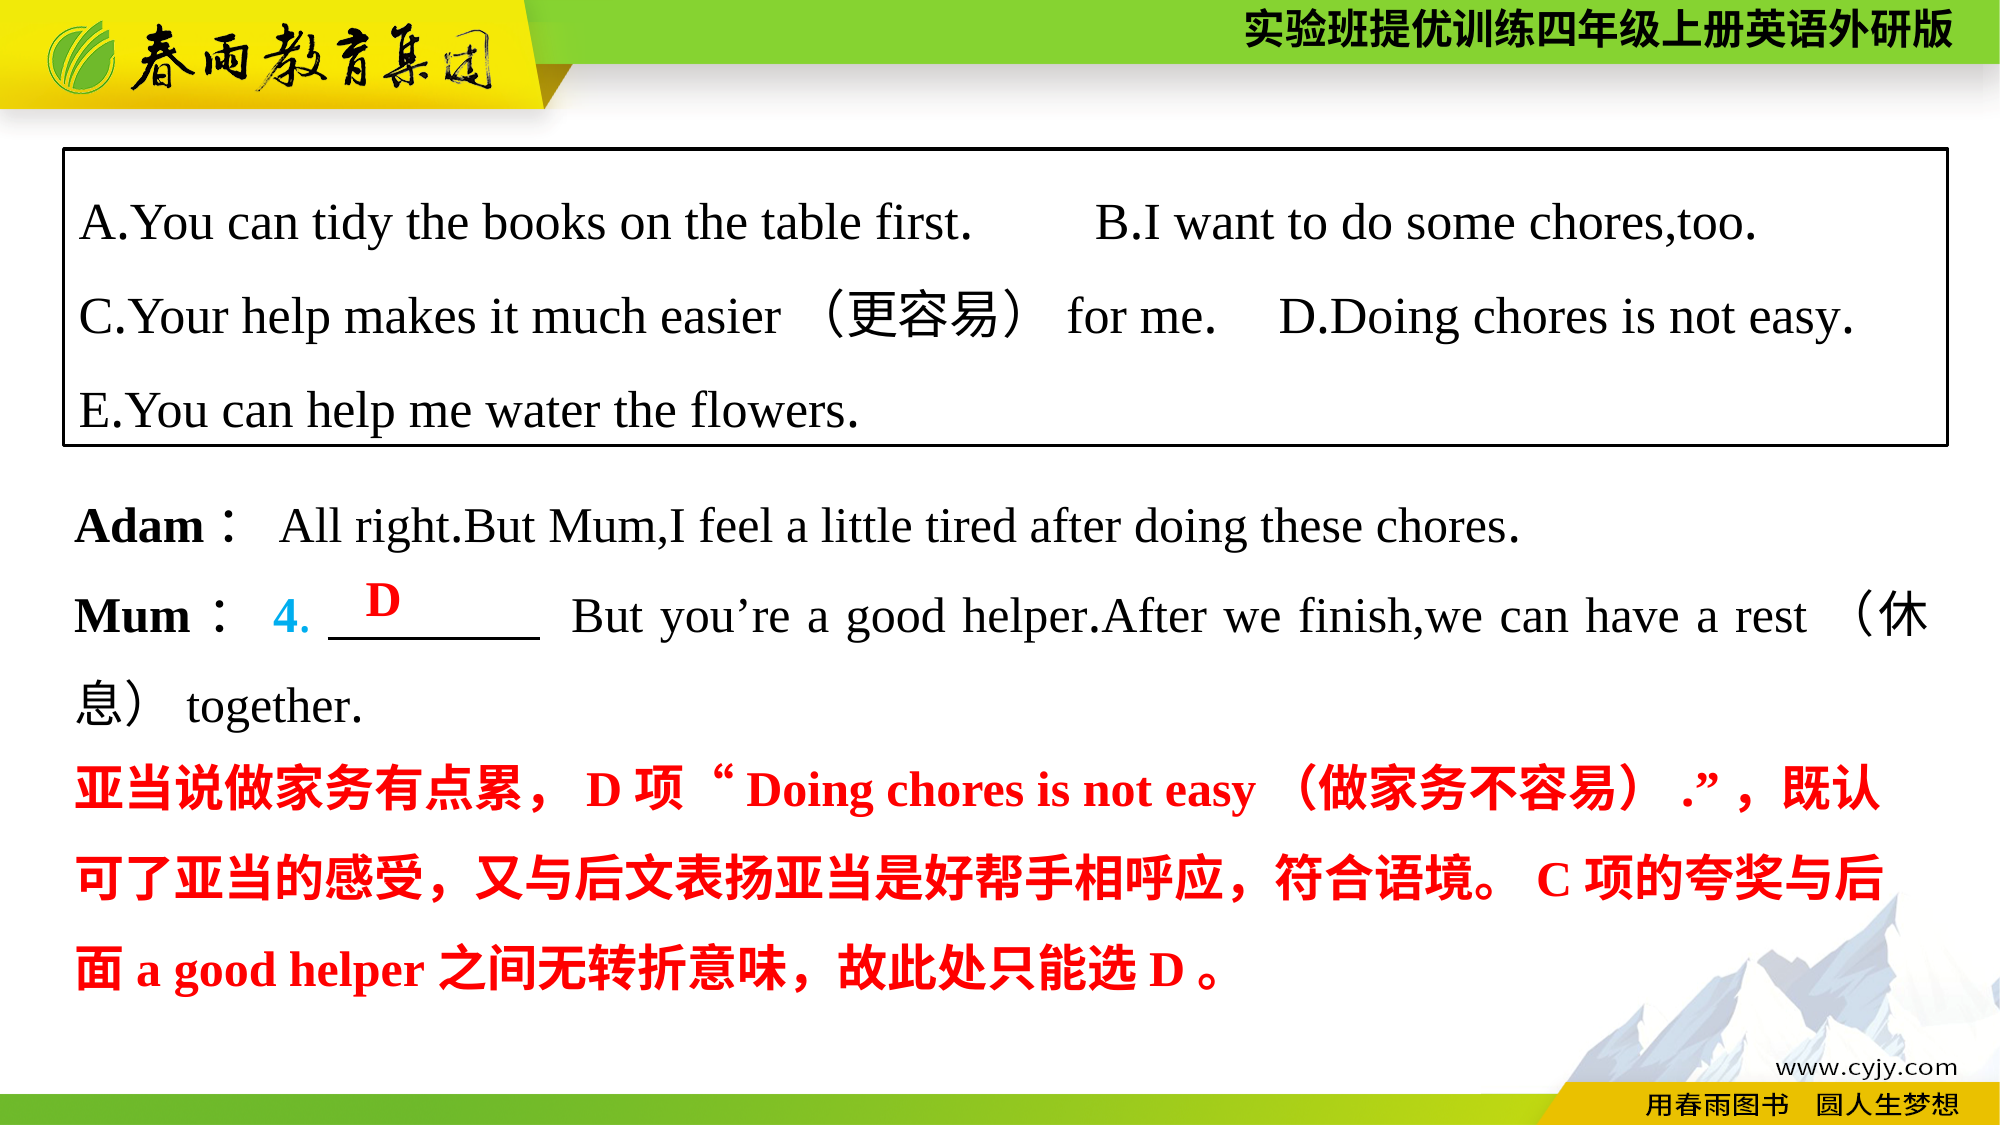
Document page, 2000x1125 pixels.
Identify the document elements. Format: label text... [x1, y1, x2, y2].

text_box A.You can tidy the books on the table first. B.I want to do some chores,too. C.Your help makes it much easier（更容易）for me. D.Doing chores is not easy. E.You can help me water the flowers. [63, 149, 1948, 446]
text_box 亚当说做家务有点累，D项“Doing chores is not easy（做家务不容易）.”，既认可了亚当的感受，又与后文表扬亚当是好帮手相呼应，符合语境。C项的夸奖与后面a good helper之间无转折意味，故此处只能选D。 [59, 718, 1944, 1004]
picture [0, 0, 2000, 1125]
list Adam：All right.But Mum,I feel a little tired after doing these chores. Mum：4. But you’re a good helper.After we finish,we can have a rest（休息）together. [59, 455, 1944, 718]
text_box D [350, 559, 429, 634]
